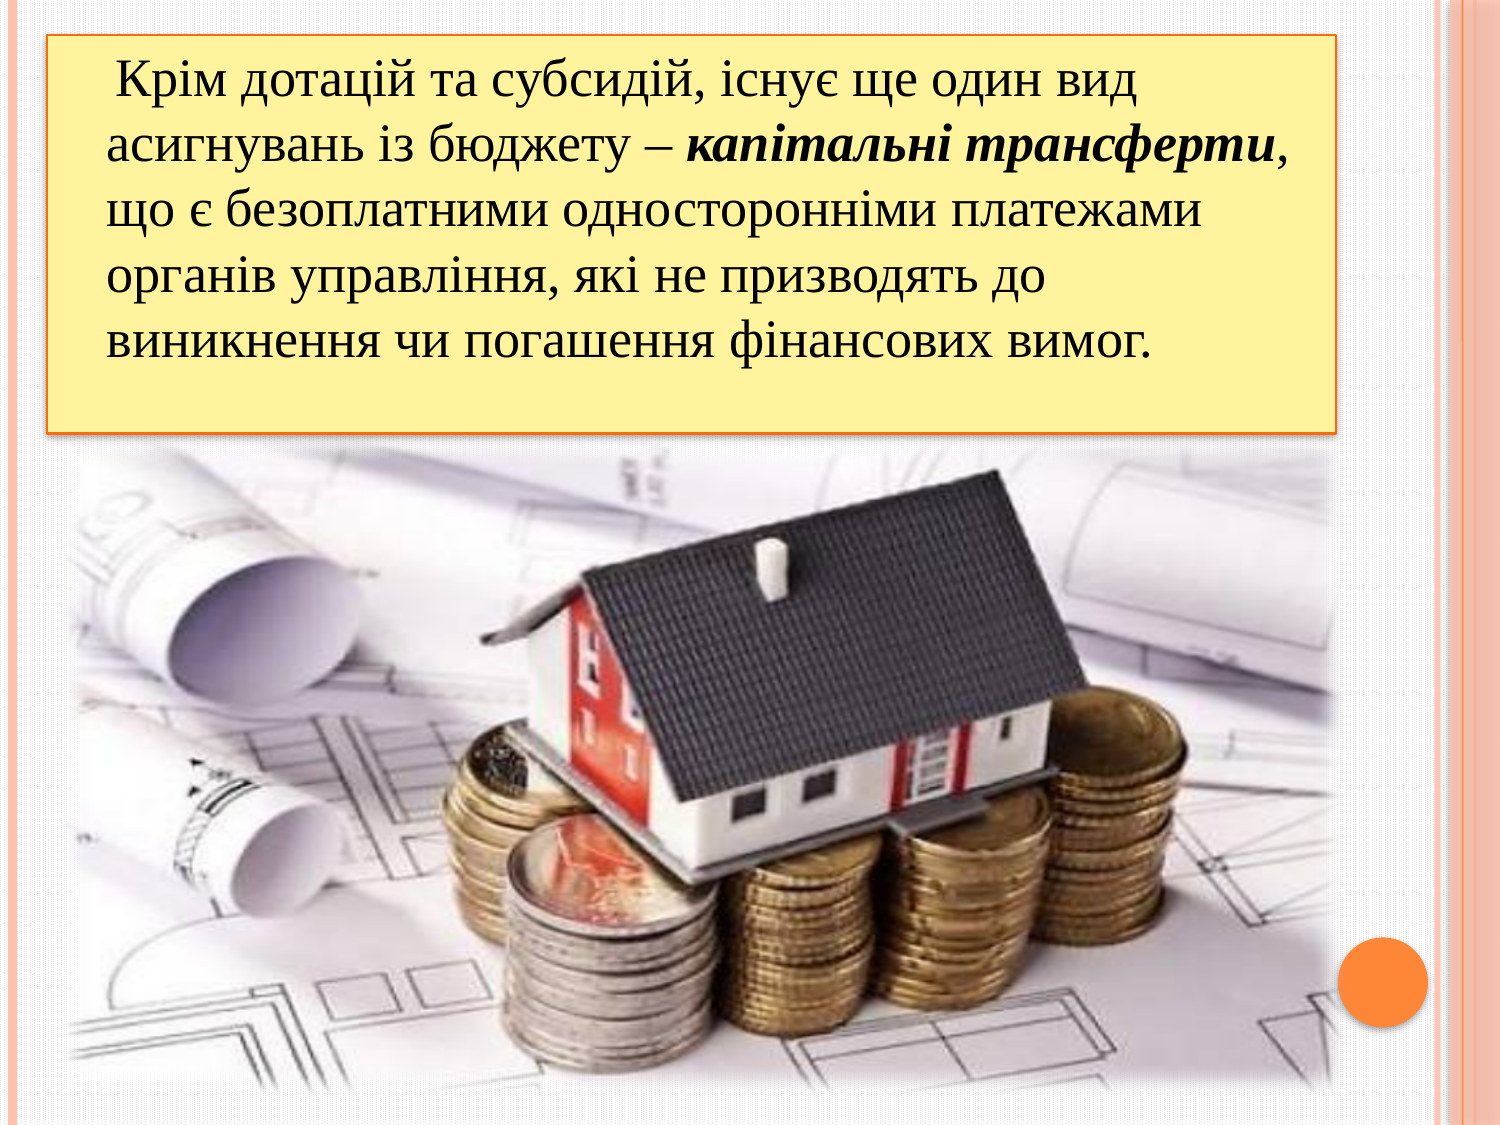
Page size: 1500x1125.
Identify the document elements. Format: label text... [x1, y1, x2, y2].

picture [57, 433, 1349, 1100]
list Крім дотацій та субсидій, існує ще один вид асигнувань із бюджету – капітальні трансферти, що є безоплатними односторонніми платежами органів управління, які не призводять до виникнення чи погашення фінансових вимог. [46, 34, 1337, 435]
